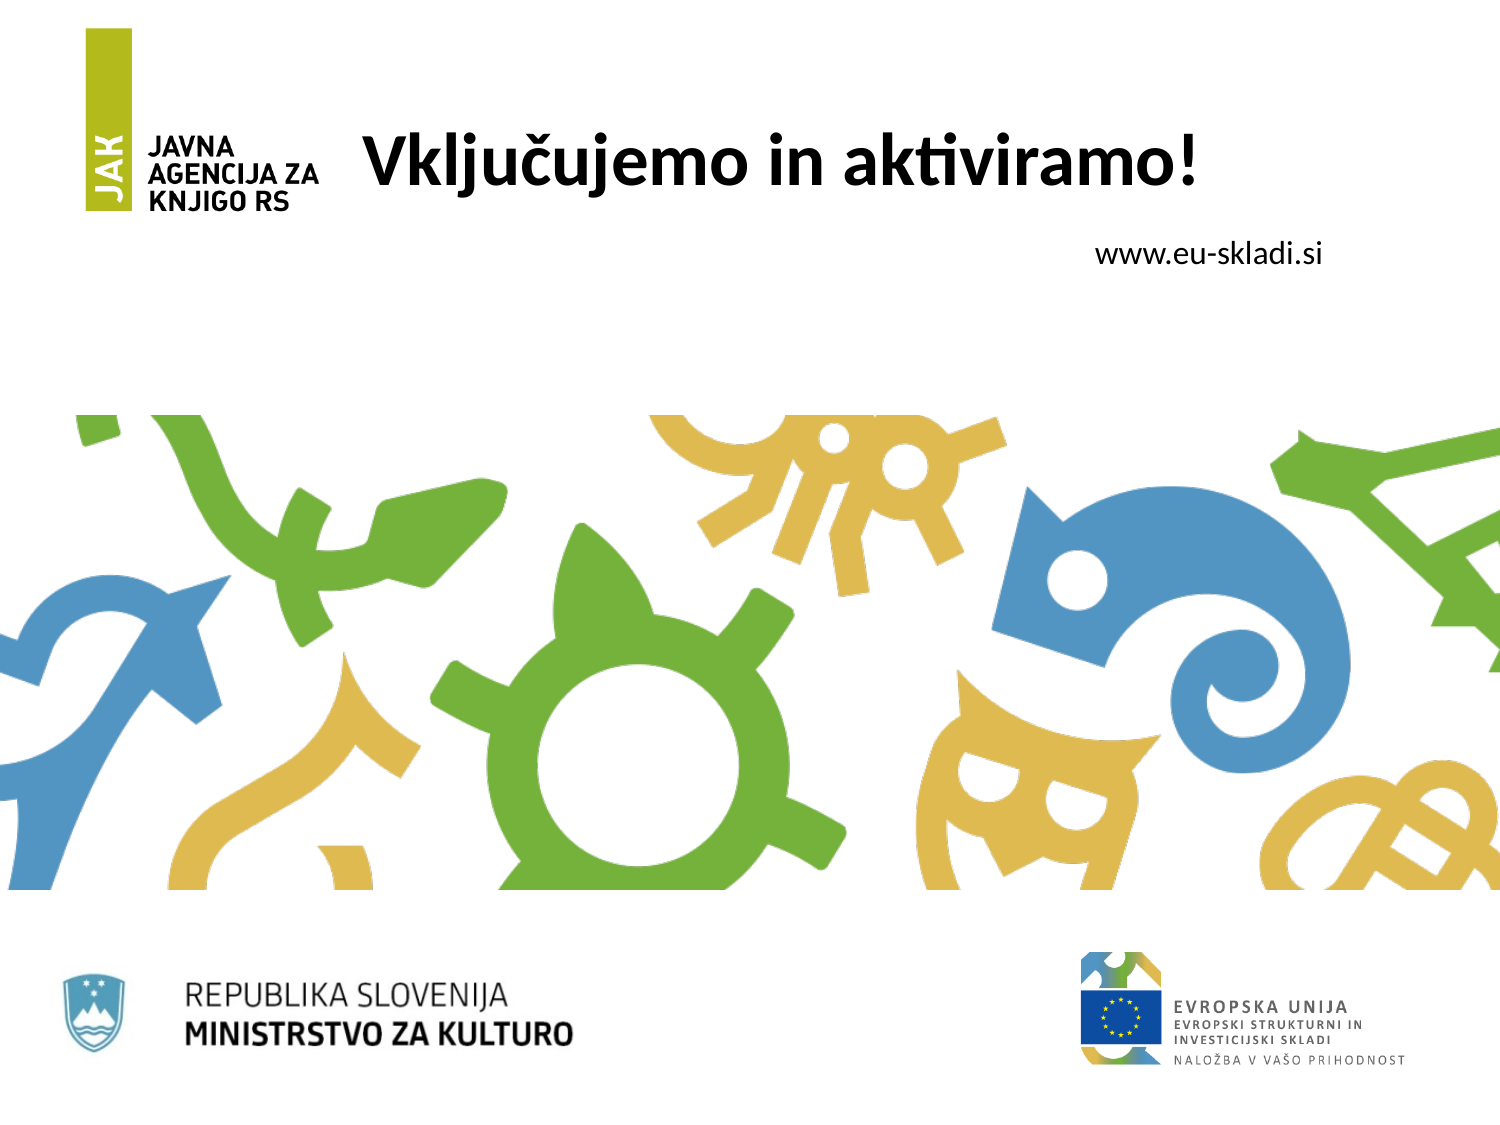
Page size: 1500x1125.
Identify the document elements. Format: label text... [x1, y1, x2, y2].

picture [1045, 913, 1425, 1107]
picture [70, 13, 334, 226]
picture [0, 415, 1500, 890]
picture [49, 964, 585, 1064]
title Vključujemo in aktiviramo! [92, 55, 1387, 266]
